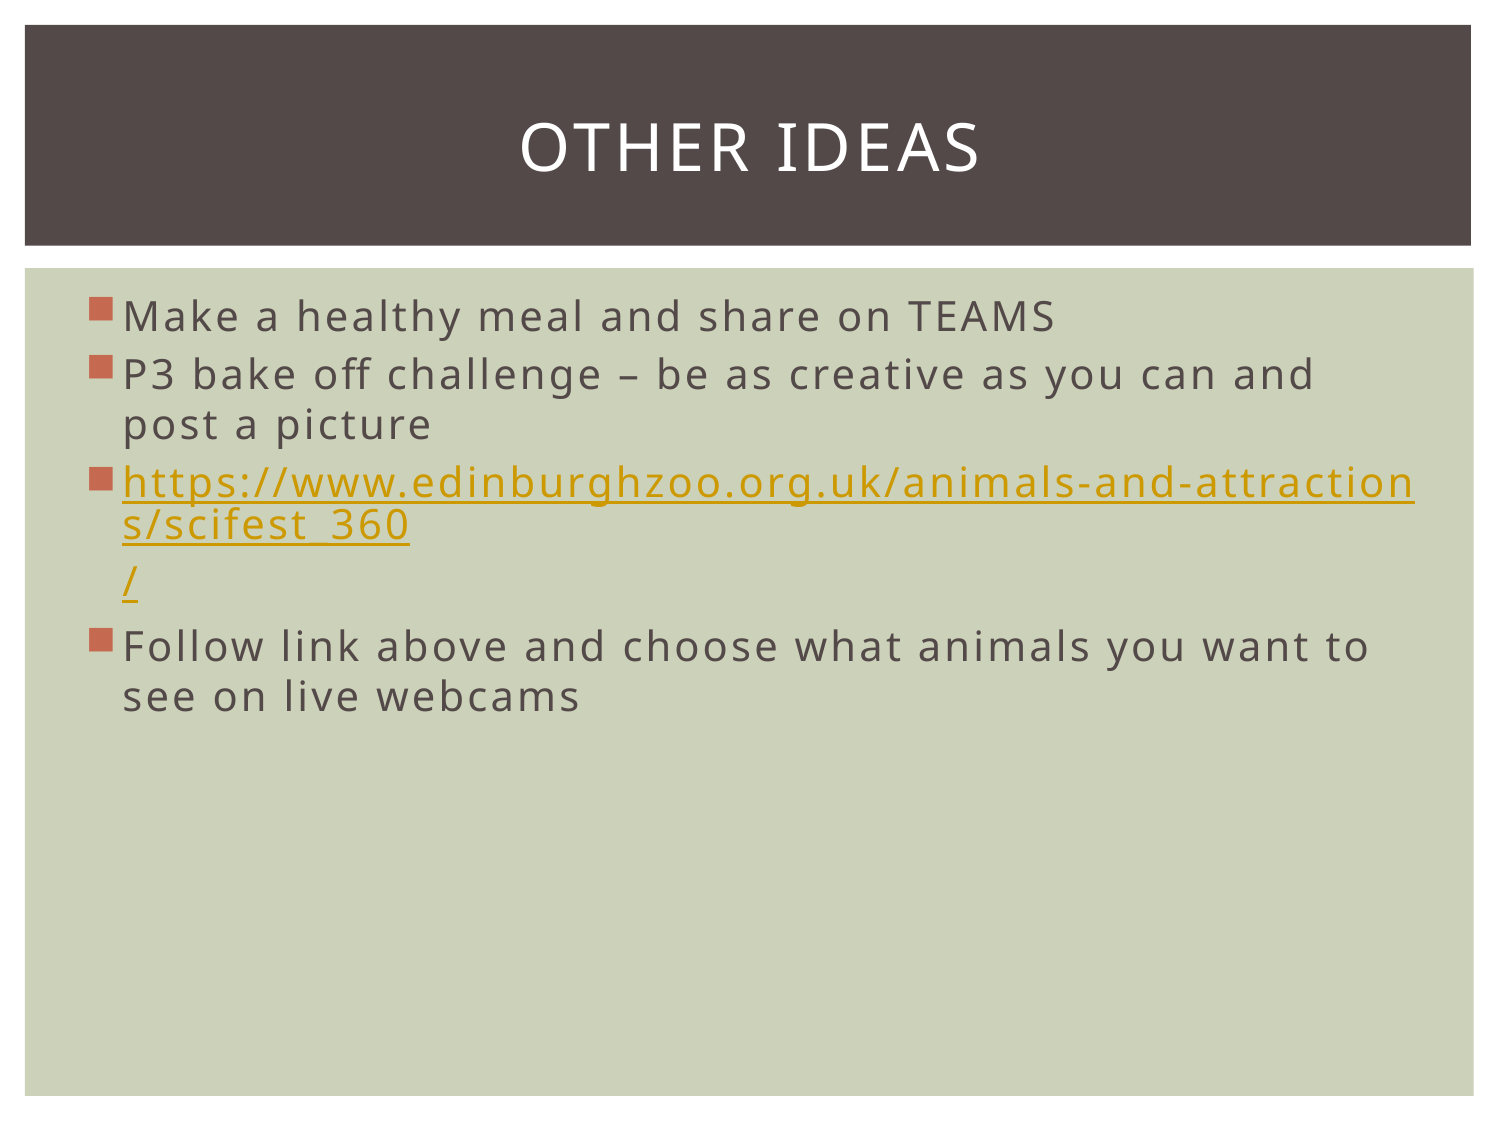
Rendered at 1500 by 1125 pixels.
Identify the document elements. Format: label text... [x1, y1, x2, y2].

list Make a healthy meal and share on TEAMS P3 bake off challenge – be as creative as you can and post a picture https://www.edinburghzoo.org.uk/animals-and-attractions/scifest_360/ Follow link above and choose what animals you want to see on live webcams [62, 281, 1442, 1005]
title Other ideas [62, 58, 1438, 232]
